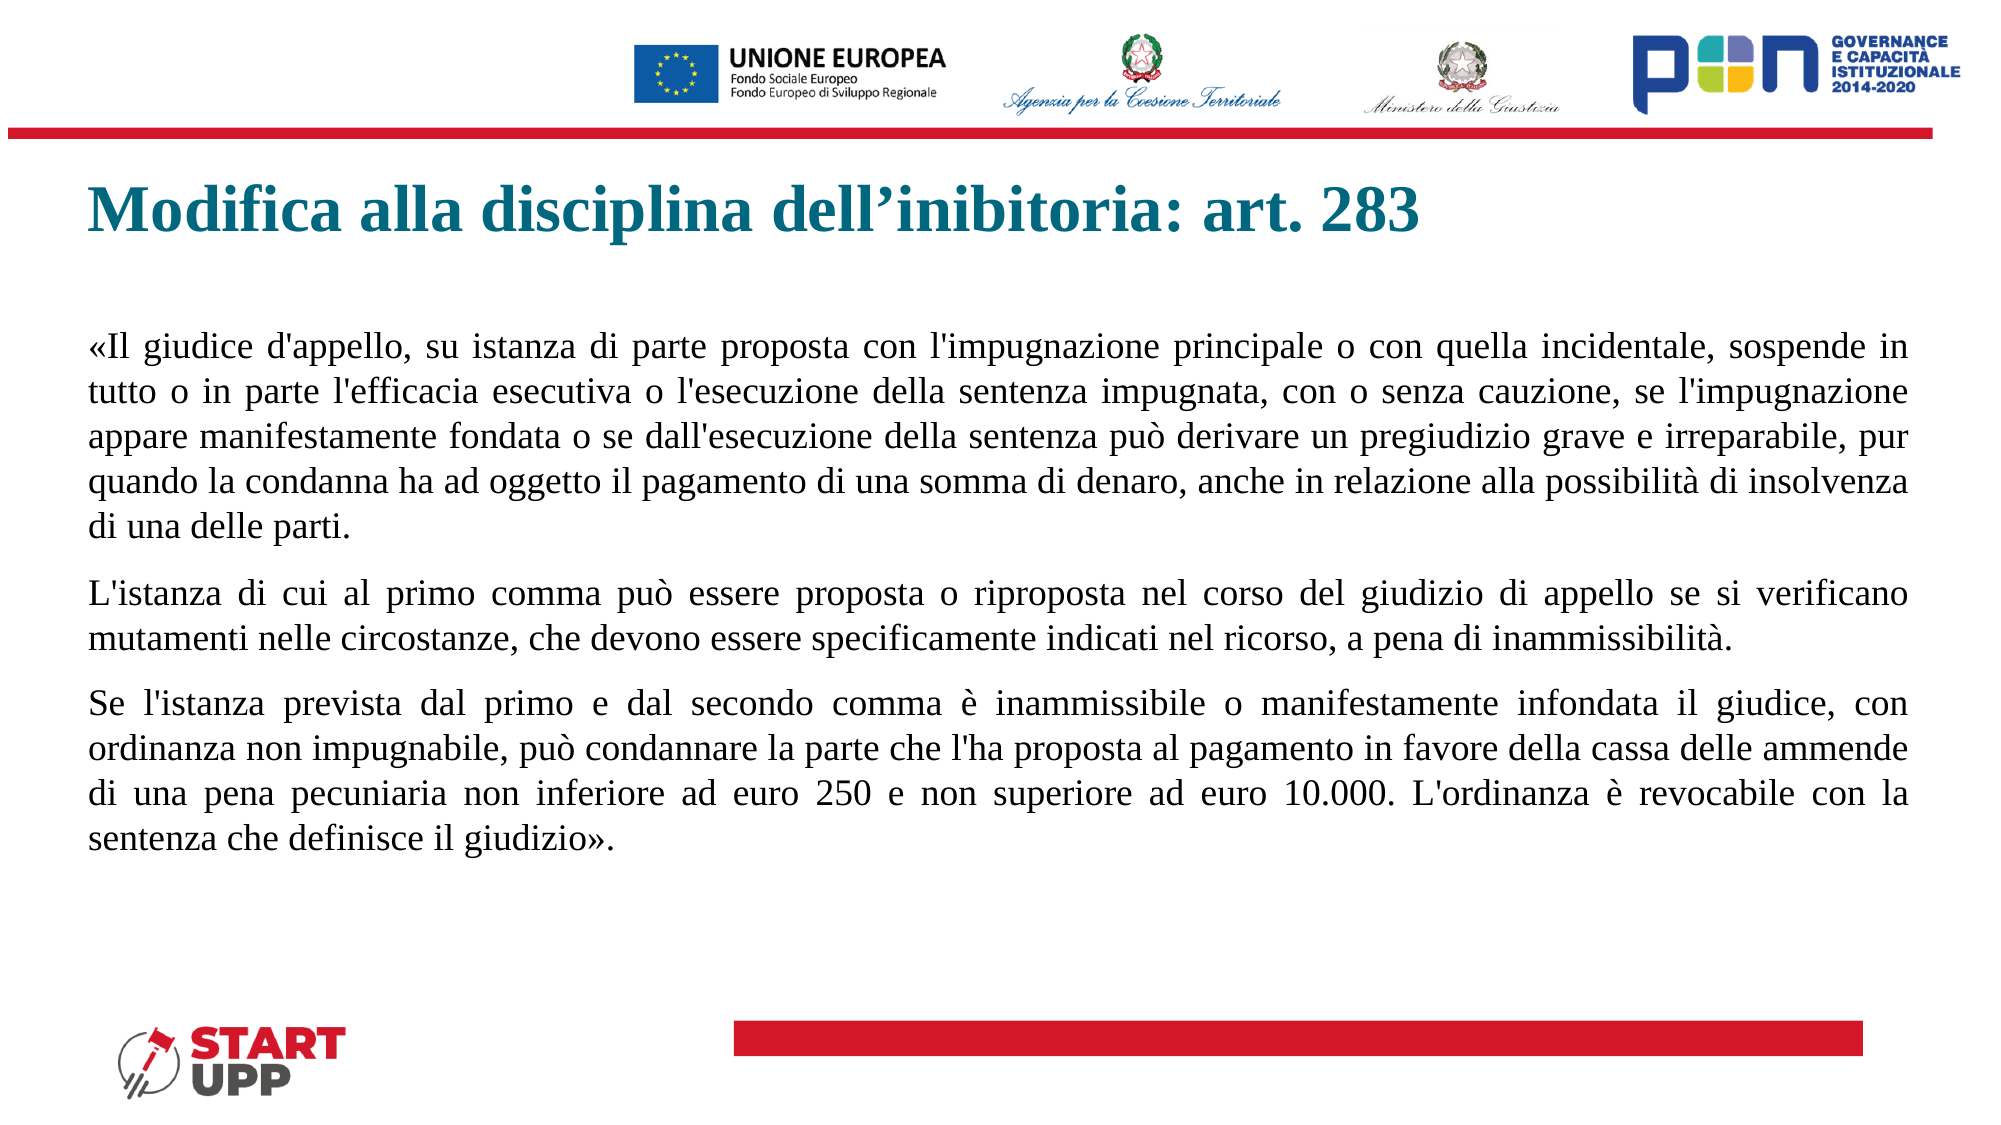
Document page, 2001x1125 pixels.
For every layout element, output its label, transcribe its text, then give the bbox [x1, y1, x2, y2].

picture [612, 24, 1972, 119]
title Modifica alla disciplina dell’inibitoria: art. 283 [67, 144, 1932, 271]
picture [114, 1019, 351, 1103]
list «Il giudice d'appello, su istanza di parte proposta con l'impugnazione principale o con quella incidentale, sospende in tutto o in parte l'efficacia esecutiva o l'esecuzione della sentenza impugnata, con o senza cauzione, se l'impugnazione appare manifestamente fondata o se dall'esecuzione della sentenza può derivare un pregiudizio grave e irreparabile, pur quando la condanna ha ad oggetto il pagamento di una somma di denaro, anche in relazione alla possibilità di insolvenza di una delle parti. L'istanza di cui al primo comma può essere proposta o riproposta nel corso del giudizio di appello se si verificano mutamenti nelle circostanze, che devono essere specificamente indicati nel ricorso, a pena di inammissibilità. Se l'istanza prevista dal primo e dal secondo comma è inammissibile o manifestamente infondata il giudice, con ordinanza non impugnabile, può condannare la parte che l'ha proposta al pagamento in favore della cassa delle ammende di una pena pecuniaria non inferiore ad euro 250 e non superiore ad euro 10.000. L'ordinanza è revocabile con la sentenza che definisce il giudizio». [67, 301, 1933, 1000]
